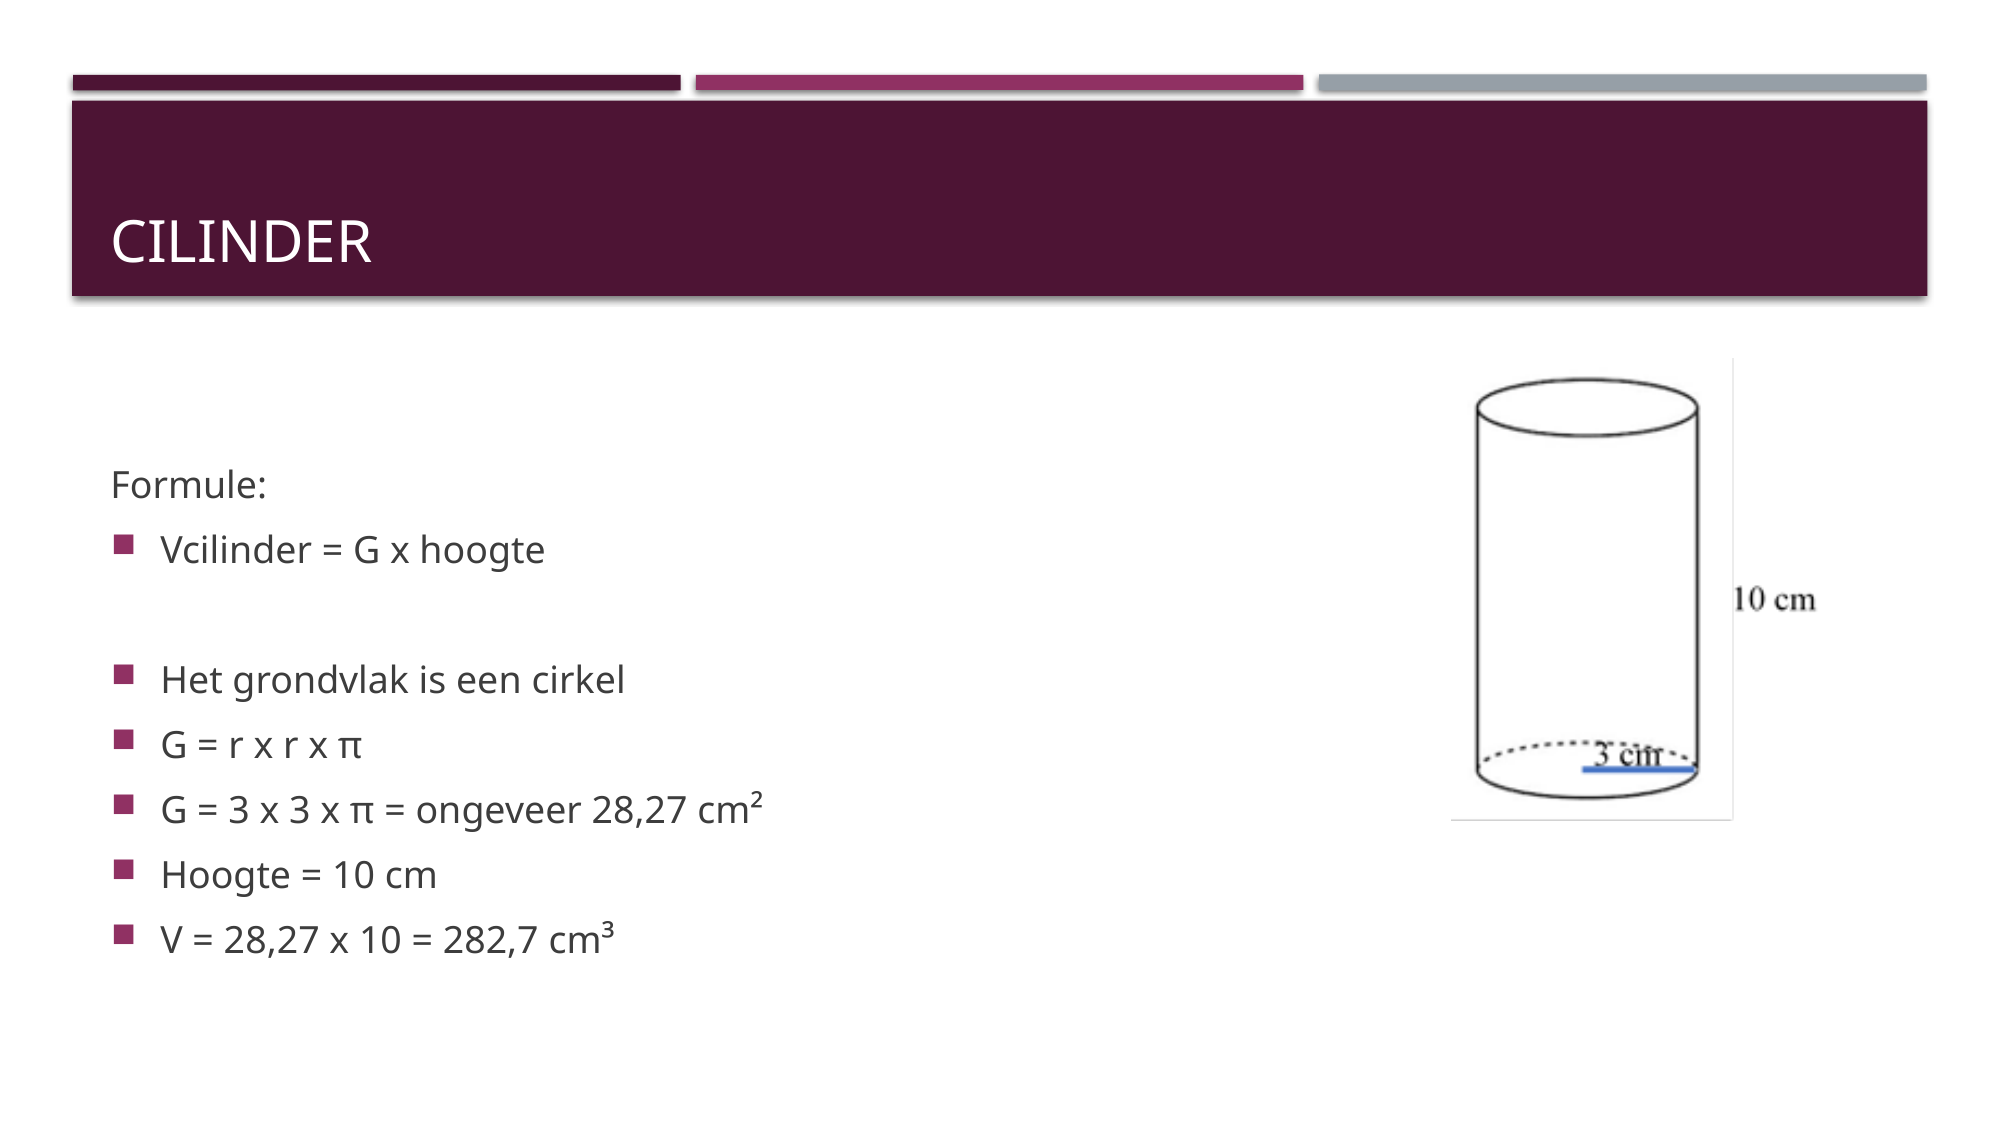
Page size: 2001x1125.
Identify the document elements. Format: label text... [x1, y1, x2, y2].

list Formule: Vcilinder = G x hoogte Het grondvlak is een cirkel G = r x r x π G = 3 x 3 x π = ongeveer 28,27 cm² Hoogte = 10 cm V = 28,27 x 10 = 282,7 cm³ [95, 357, 1905, 1066]
title Cilinder [95, 115, 1905, 282]
picture [1451, 358, 1852, 824]
